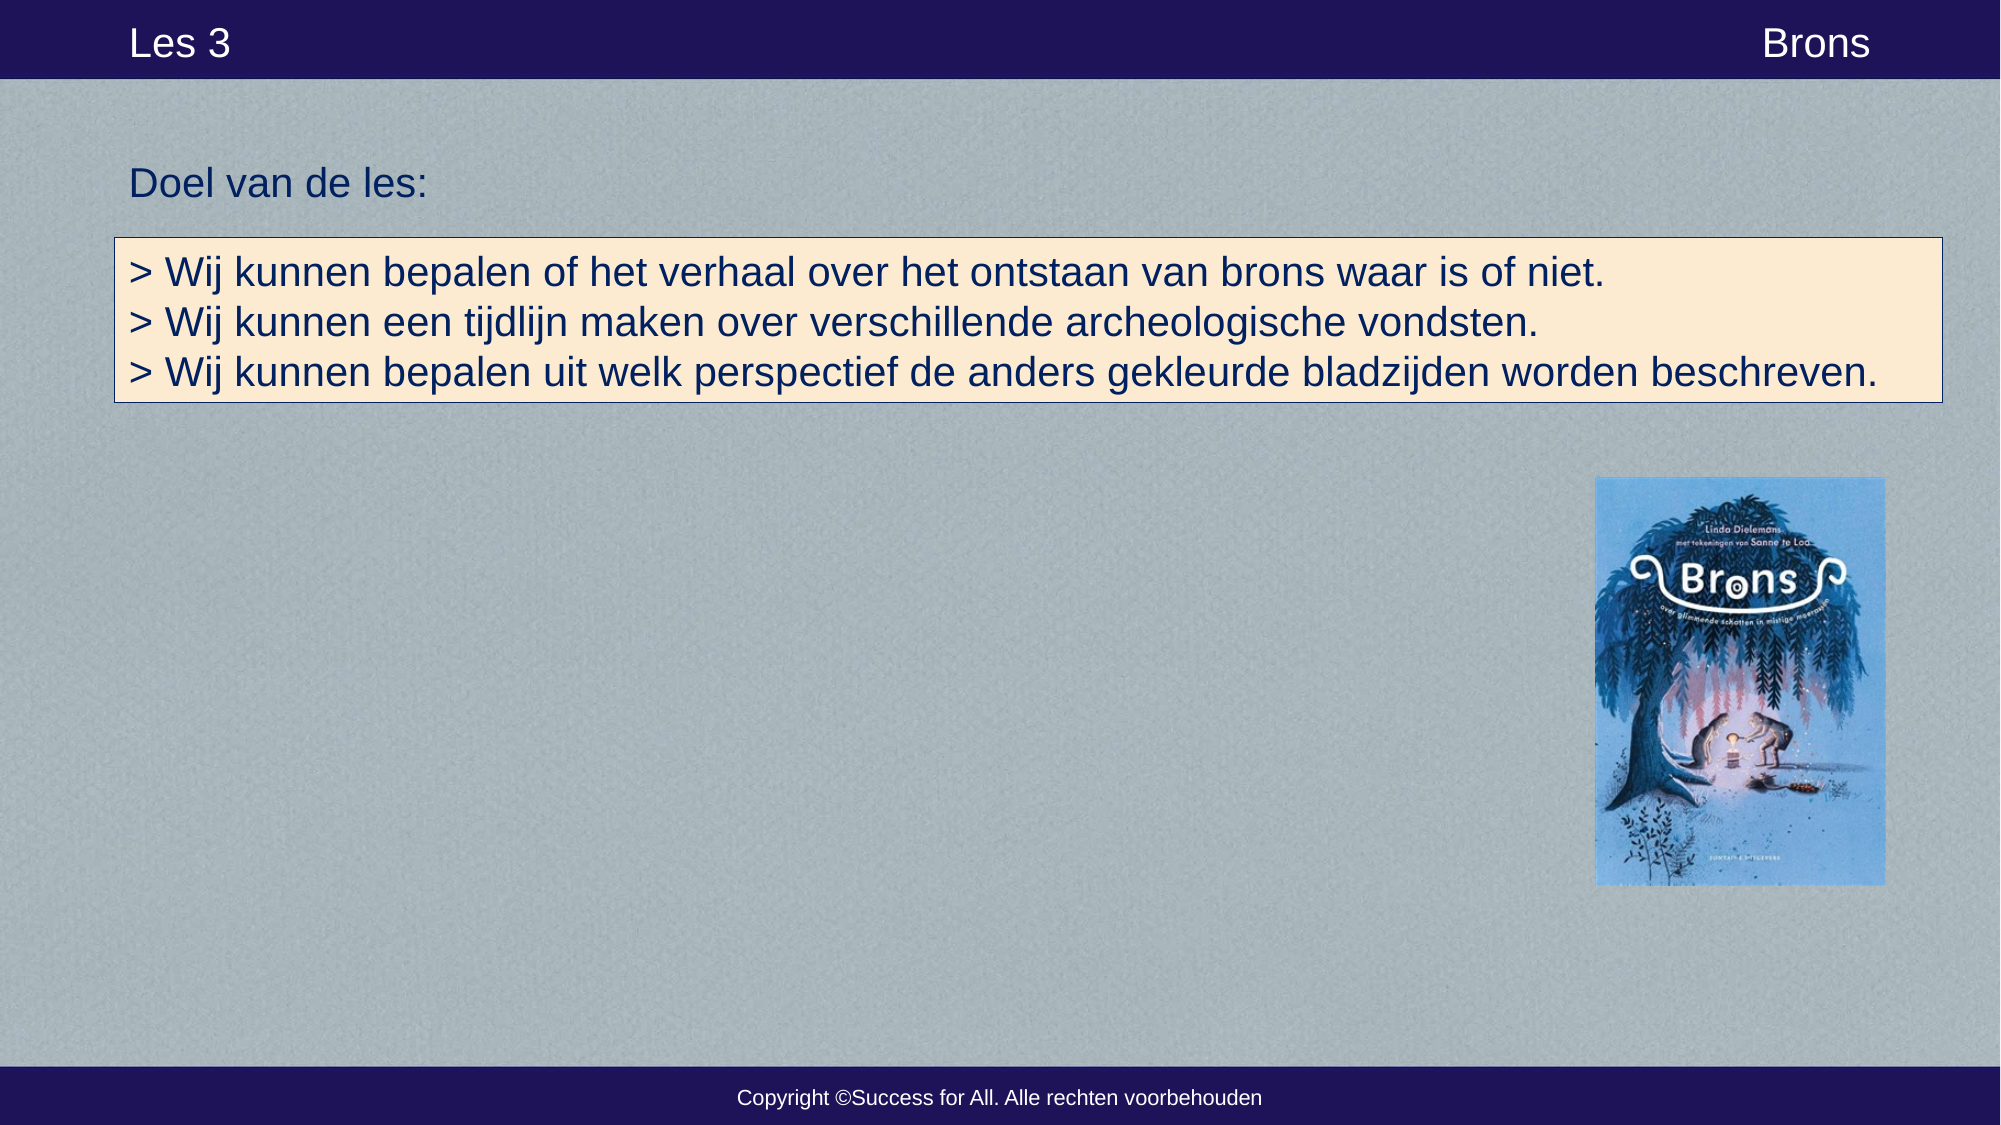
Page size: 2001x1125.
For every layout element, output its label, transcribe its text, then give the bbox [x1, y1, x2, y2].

text_box Les 3 [114, 8, 354, 73]
text_box Doel van de les: [113, 148, 1635, 214]
text_box > Wij kunnen bepalen of het verhaal over het ontstaan van brons waar is of niet. > Wij kunnen een tijdlijn maken over verschillende archeologische vondsten. > Wij kunnen bepalen uit welk perspectief de anders gekleurde bladzijden worden beschreven. [114, 237, 1943, 403]
text_box Copyright ©Success for All. Alle rechten voorbehouden [0, 1076, 2000, 1125]
picture [0, 0, 2001, 1125]
text_box Brons [999, 8, 1886, 73]
